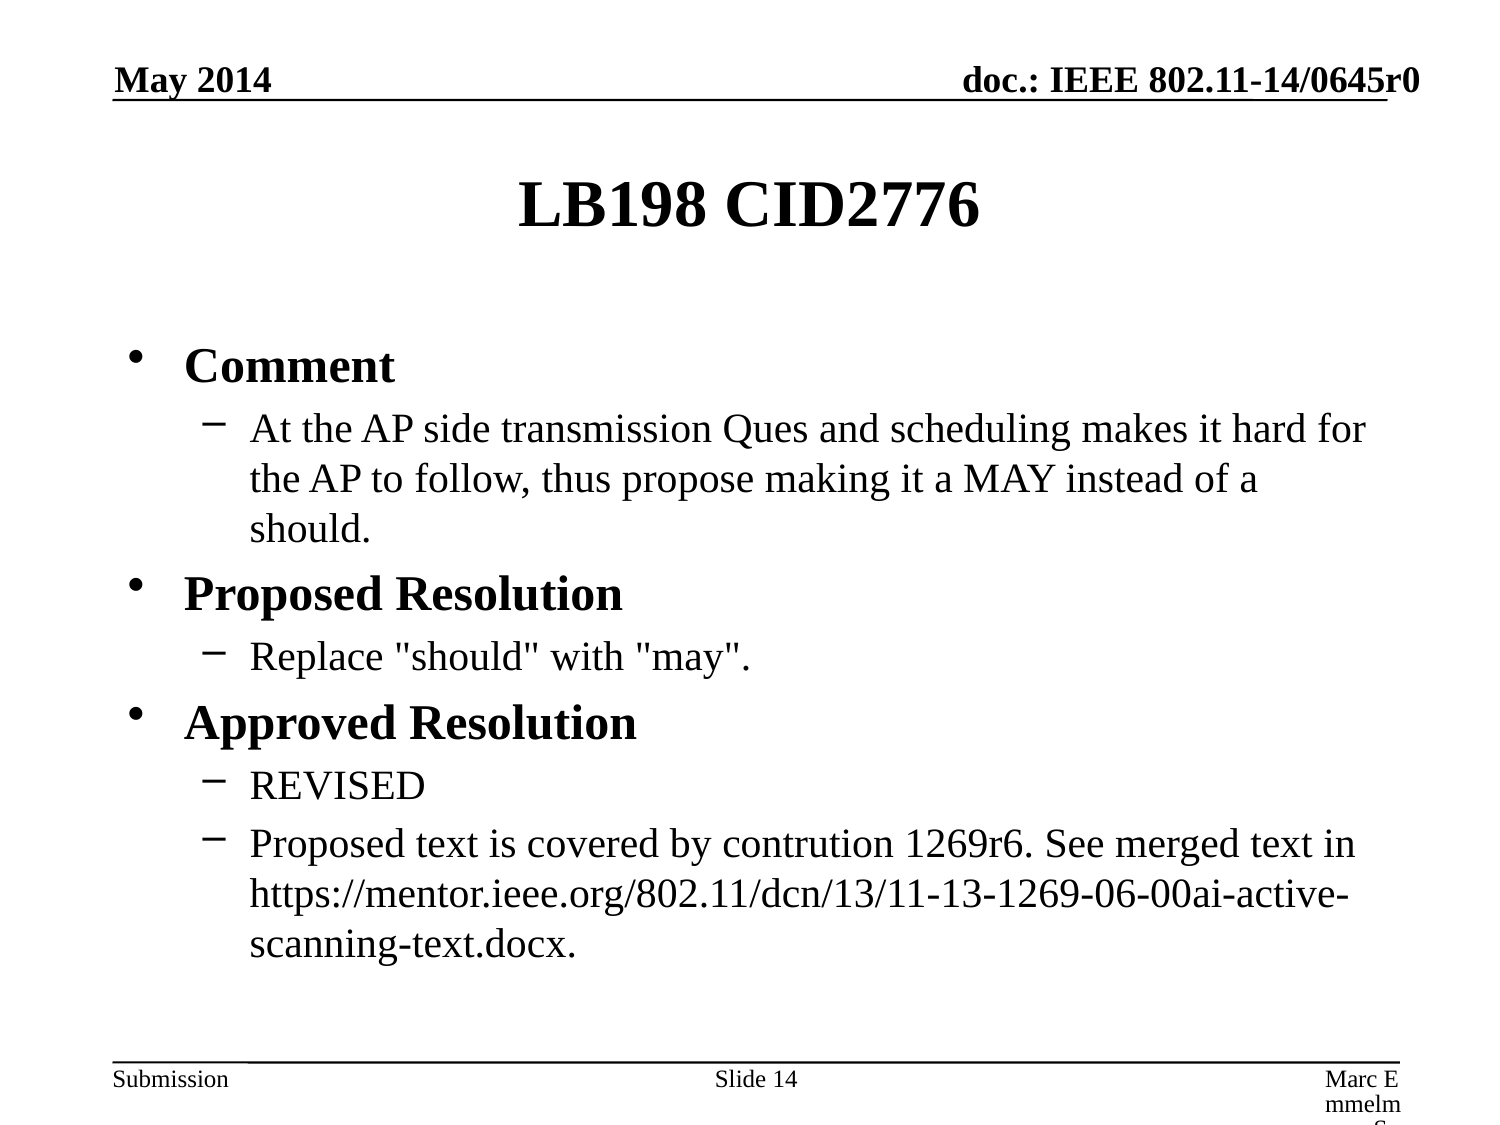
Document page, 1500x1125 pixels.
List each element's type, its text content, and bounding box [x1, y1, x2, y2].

list Comment At the AP side transmission Ques and scheduling makes it hard for the AP to follow, thus propose making it a MAY instead of a should. Proposed Resolution Replace "should" with "may". Approved Resolution REVISED Proposed text is covered by contrution 1269r6. See merged text in https://mentor.ieee.org/802.11/dcn/13/11-13-1269-06-00ai-active-scanning-text.docx. [112, 324, 1388, 1001]
title LB198 CID2776 [112, 112, 1388, 288]
slide_number Slide 14 [712, 1061, 800, 1093]
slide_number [114, 54, 290, 101]
footer Marc Emmelmann, Self [1324, 1061, 1402, 1093]
